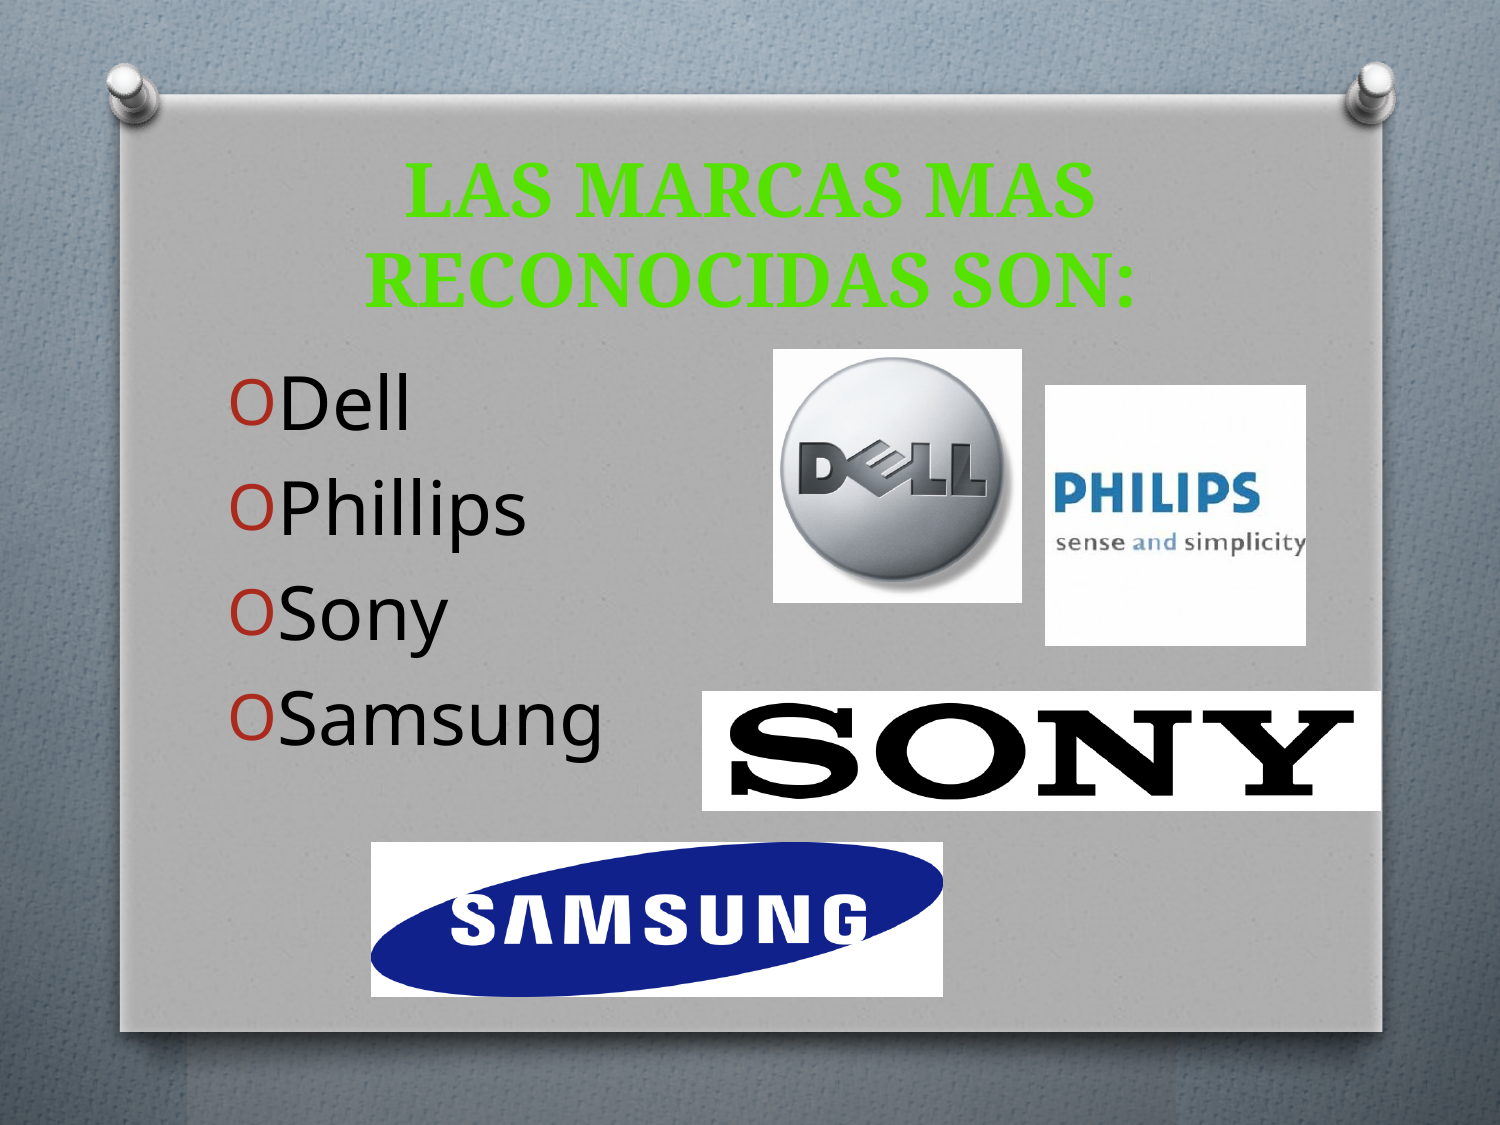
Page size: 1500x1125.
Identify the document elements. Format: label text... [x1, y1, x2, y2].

list Dell Phillips Sony Samsung [213, 348, 738, 939]
picture [702, 691, 1381, 811]
picture [1045, 385, 1306, 646]
picture [1317, 35, 1439, 156]
picture [75, 29, 198, 153]
picture [773, 349, 1022, 603]
picture [371, 842, 943, 998]
title Las marcas mas reconocidas son: [179, 134, 1323, 332]
